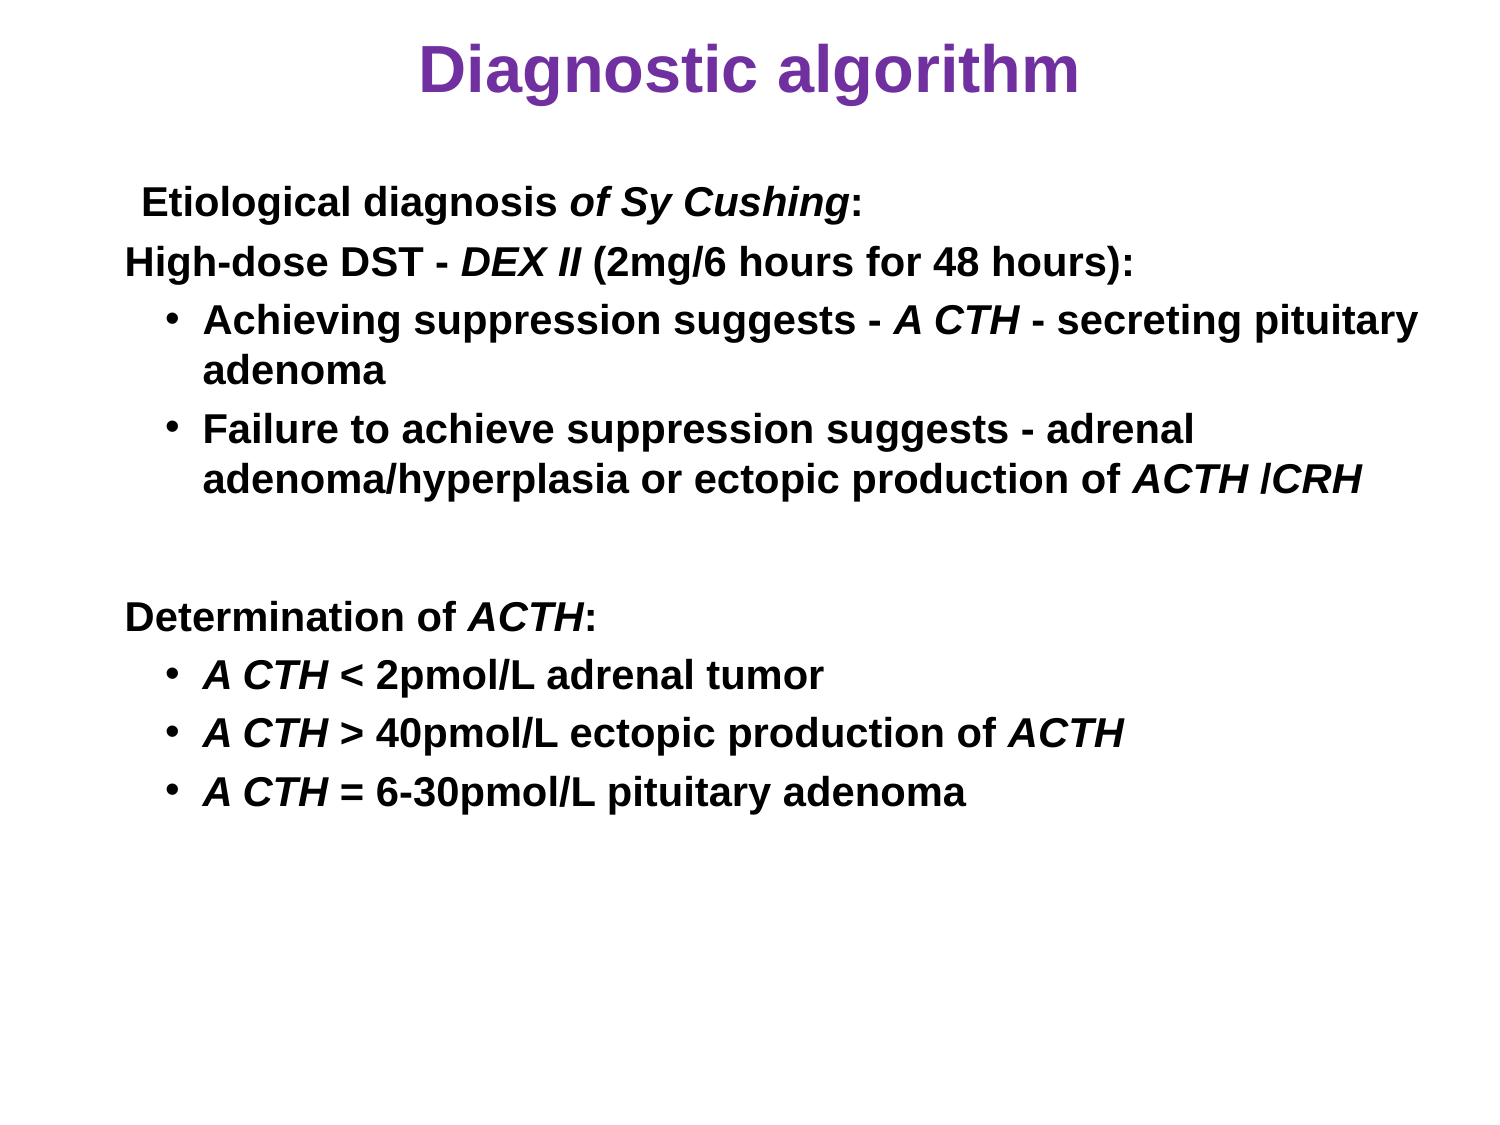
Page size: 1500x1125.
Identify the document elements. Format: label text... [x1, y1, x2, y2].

title Diagnostic algorithm [0, 0, 1500, 133]
list Etiological diagnosis of Sy Cushing: High-dose DST - DEX II (2mg/6 hours for 48 hours): Achieving suppression suggests - A CTH - secreting pituitary adenoma Failure to achieve suppression suggests - adrenal adenoma/hyperplasia or ectopic production of ACTH /CRH Determination of ACTH: A CTH < 2pmol/L adrenal tumor A CTH > 40pmol/L ectopic production of ACTH A CTH = 6-30pmol/L pituitary adenoma [0, 158, 1500, 1006]
